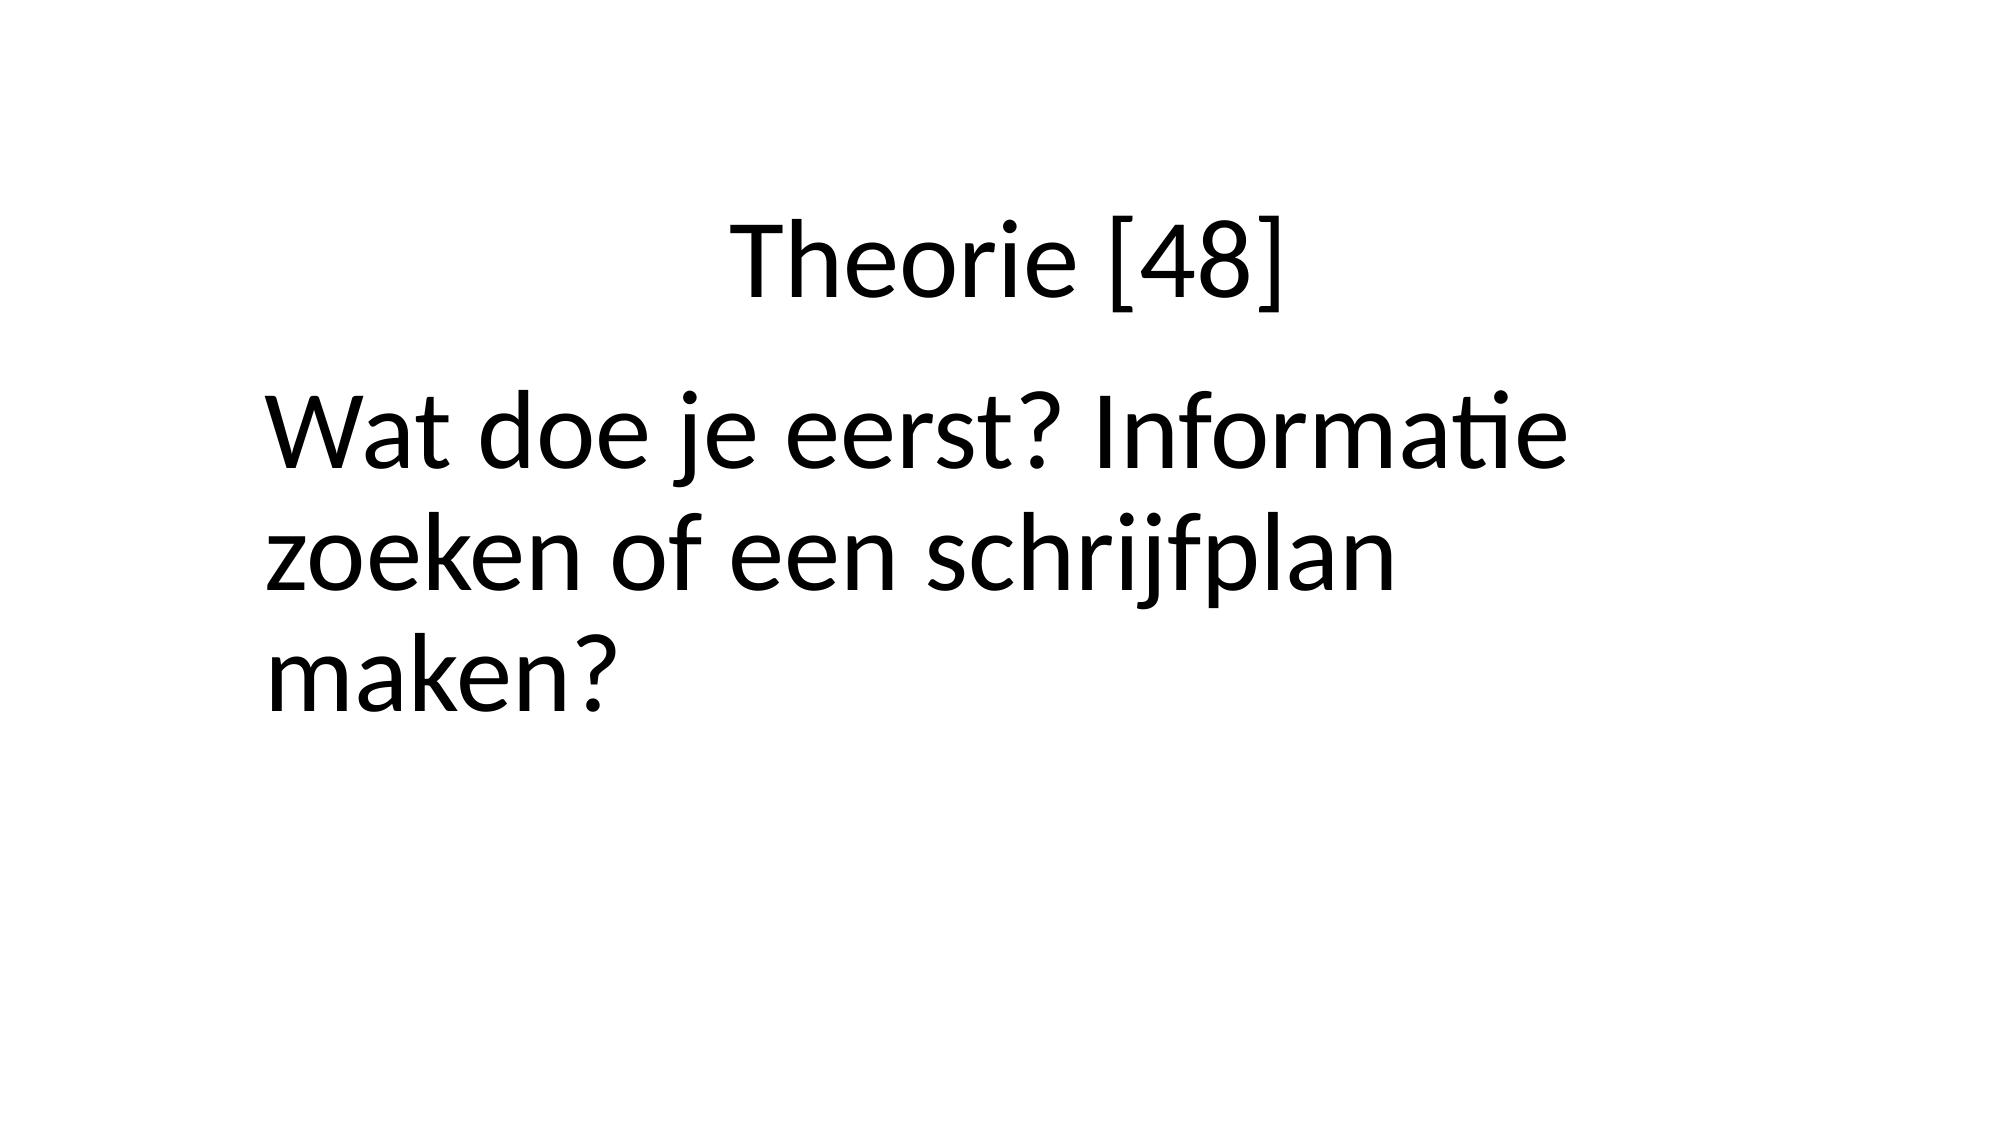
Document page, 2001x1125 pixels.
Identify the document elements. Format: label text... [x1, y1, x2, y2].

subtitle Wat doe je eerst? Informatie zoeken of een schrijfplan maken? [249, 364, 1782, 863]
title Theorie [48] [249, 184, 1769, 330]
